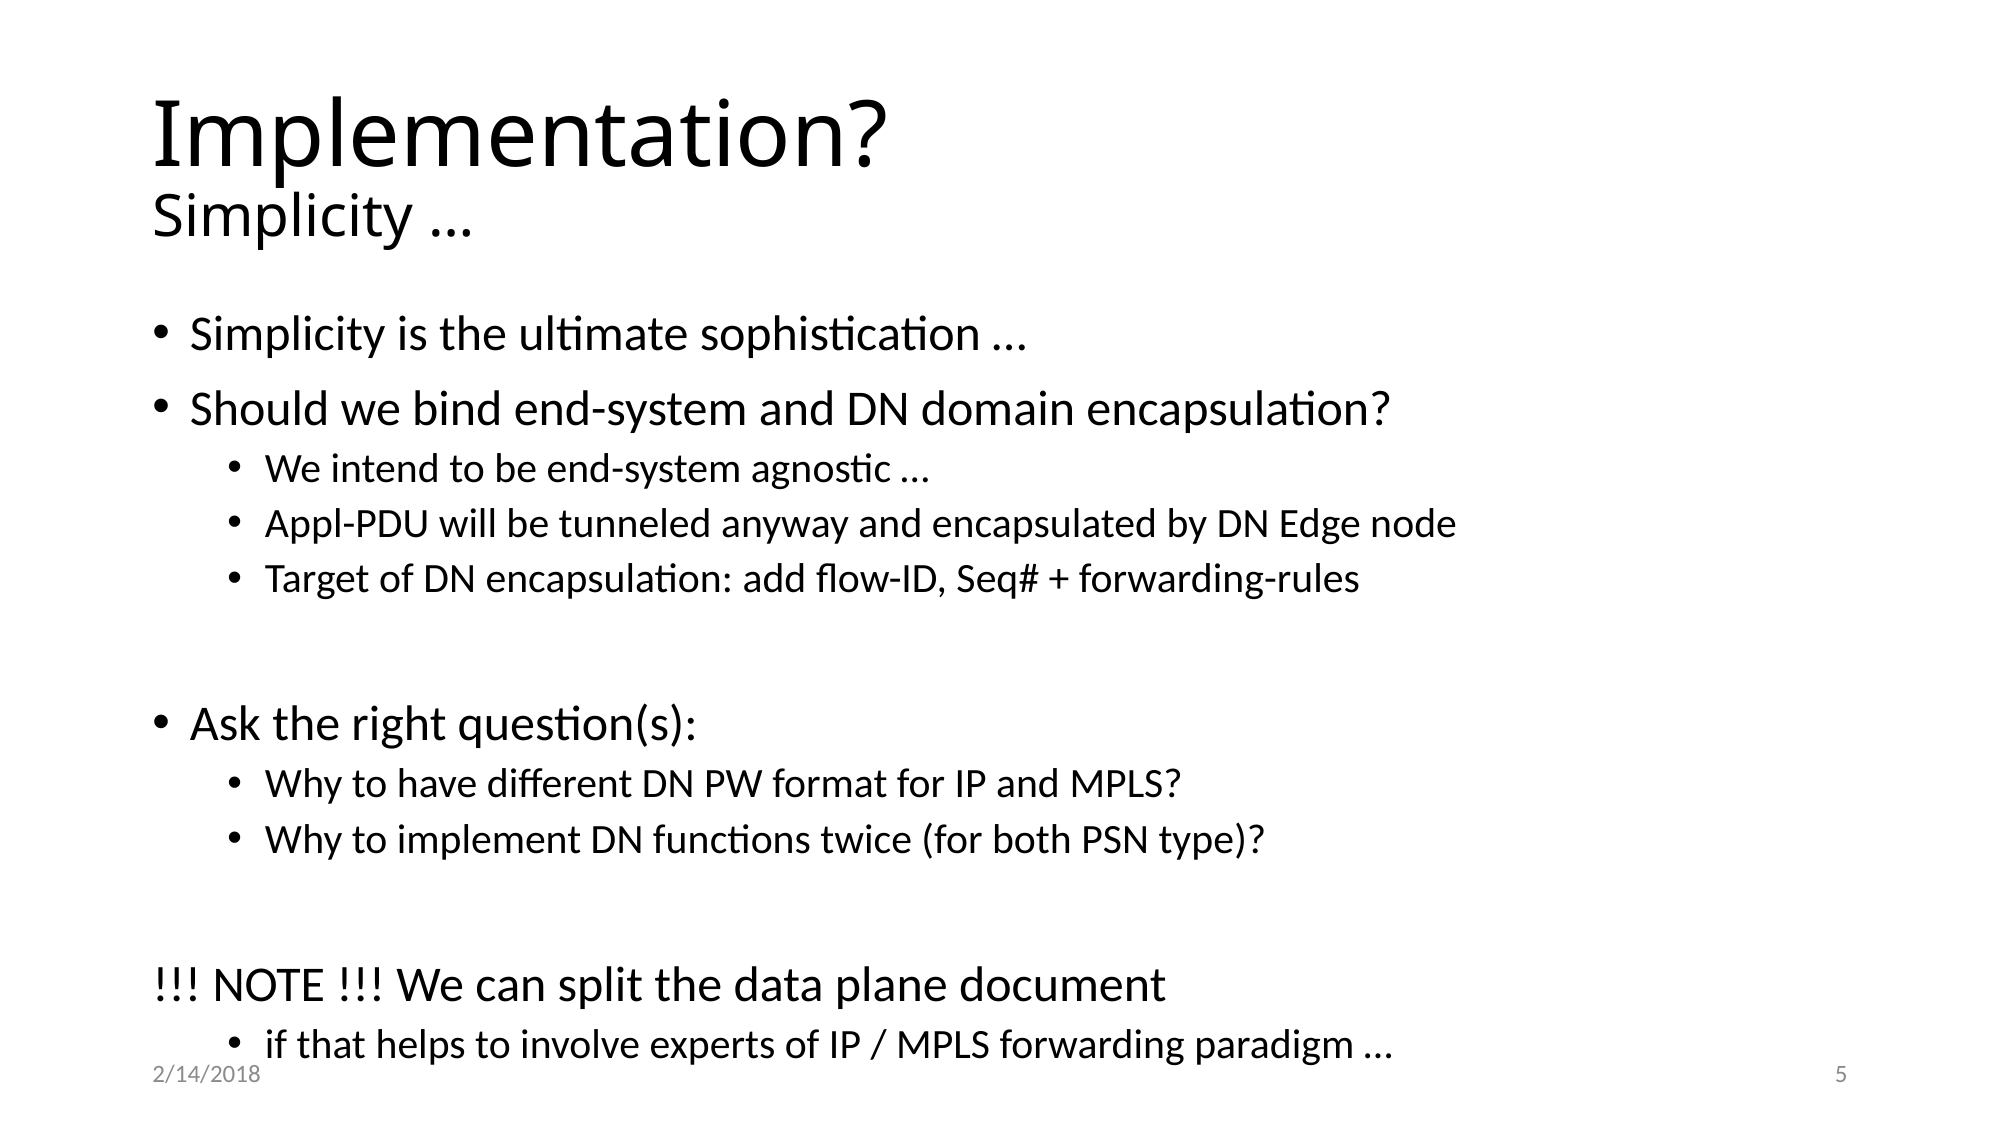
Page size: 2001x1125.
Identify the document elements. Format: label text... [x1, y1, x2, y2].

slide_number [137, 1042, 588, 1103]
slide_number 5 [1412, 1042, 1863, 1103]
list Simplicity is the ultimate sophistication … Should we bind end-system and DN domain encapsulation? We intend to be end-system agnostic … Appl-PDU will be tunneled anyway and encapsulated by DN Edge node Target of DN encapsulation: add flow-ID, Seq# + forwarding-rules Ask the right question(s): Why to have different DN PW format for IP and MPLS? Why to implement DN functions twice (for both PSN type)? !!! NOTE !!! We can split the data plane document if that helps to involve experts of IP / MPLS forwarding paradigm … [137, 299, 1863, 1014]
title Implementation? Simplicity … [137, 59, 1863, 278]
